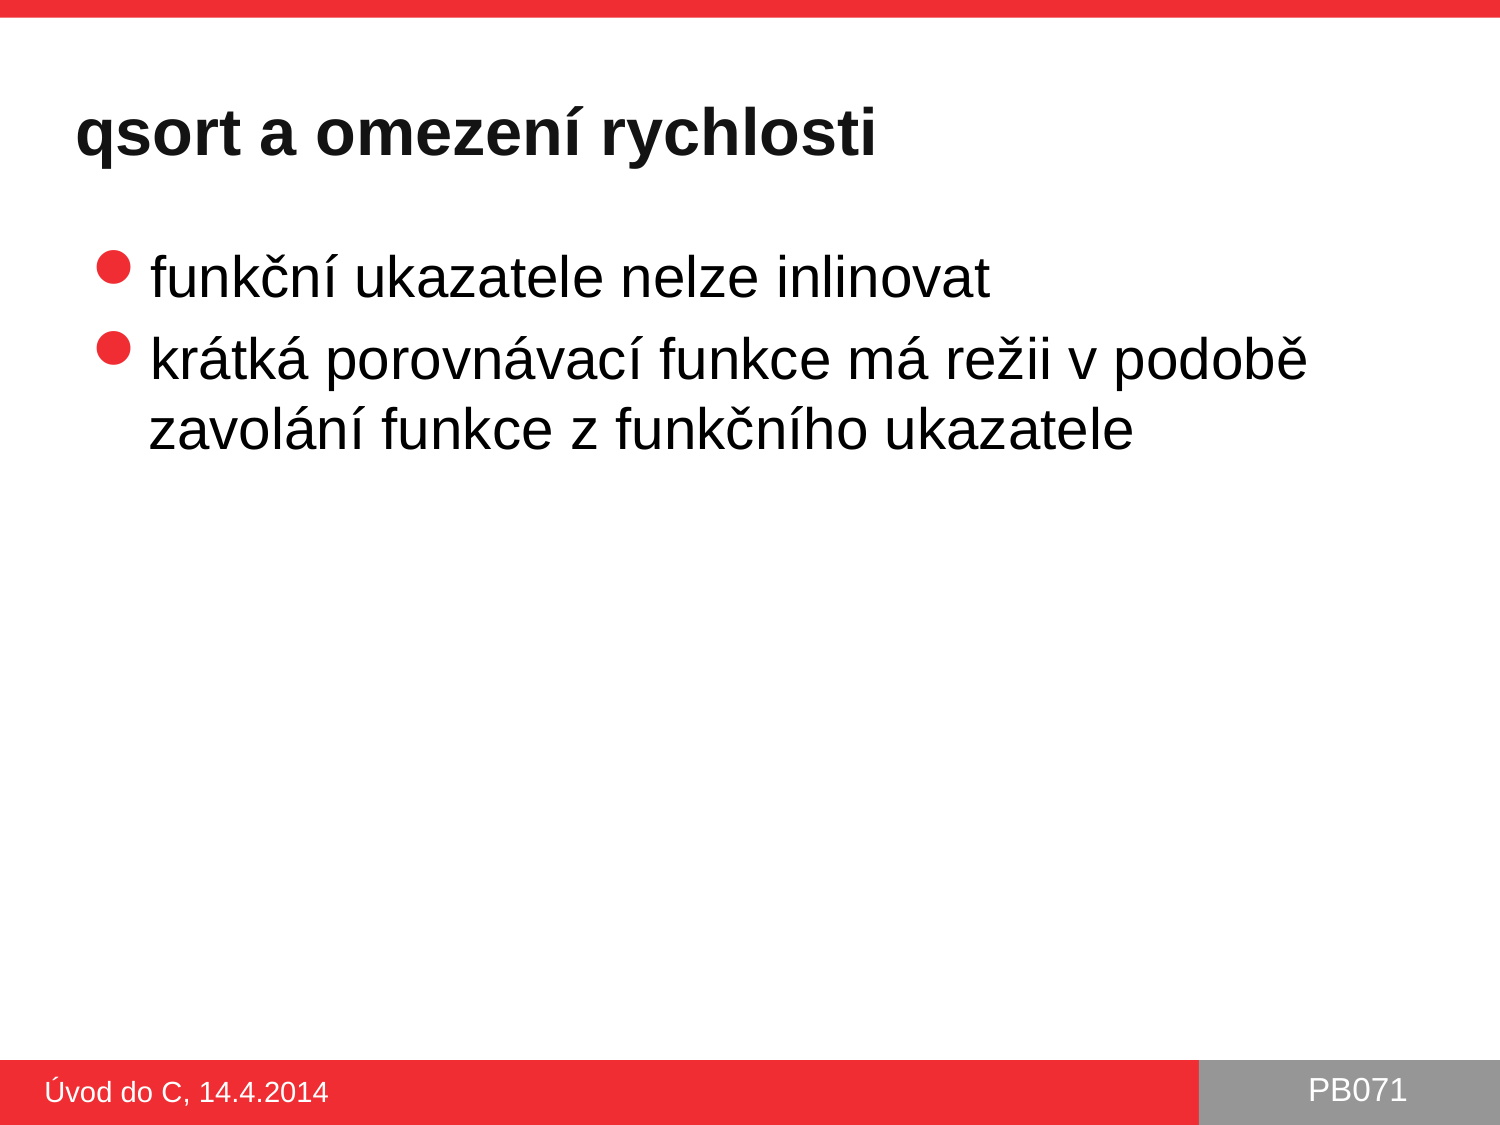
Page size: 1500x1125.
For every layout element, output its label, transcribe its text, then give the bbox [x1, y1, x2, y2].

title qsort a omezení rychlosti [75, 45, 1471, 208]
list funkční ukazatele nelze inlinovat krátká porovnávací funkce má režii v podobě zavolání funkce z funkčního ukazatele [76, 231, 1459, 1024]
footer Úvod do C, 14.4.2014 [29, 1065, 1199, 1125]
